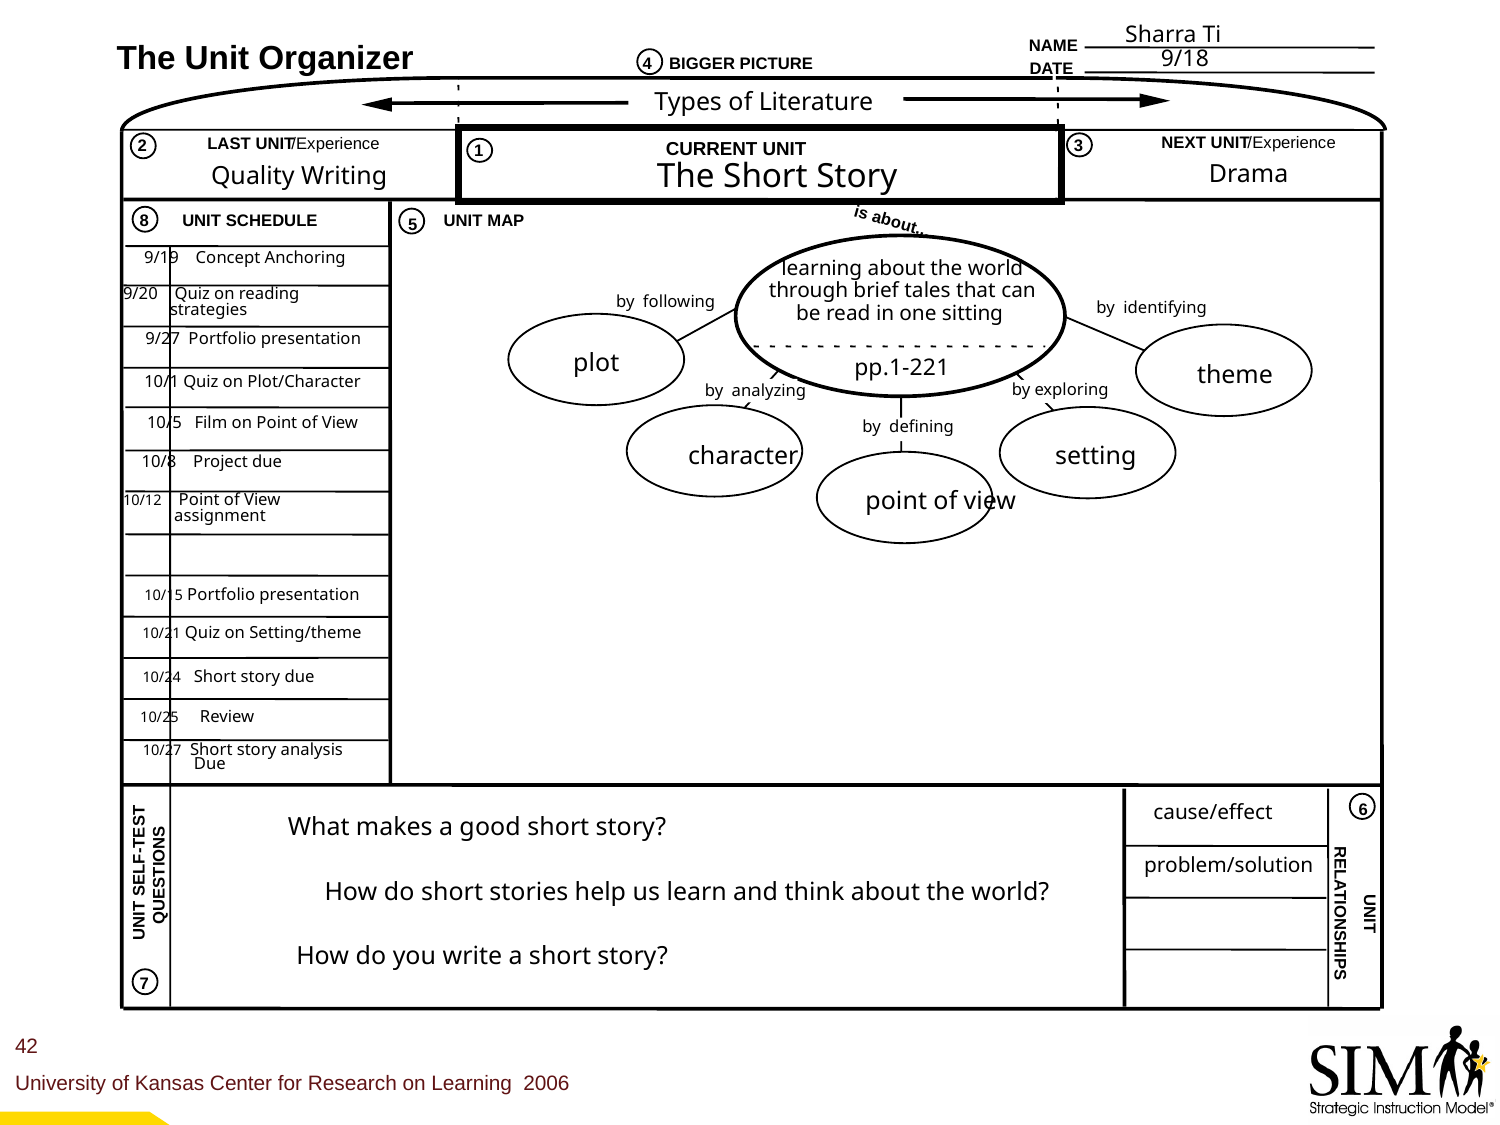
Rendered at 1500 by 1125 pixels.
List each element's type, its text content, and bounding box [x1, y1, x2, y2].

picture [1307, 1015, 1500, 1125]
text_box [116, 19, 1386, 1028]
slide_number 42 [0, 1024, 313, 1062]
footer University of Kansas Center for Research on Learning 2006 [0, 1062, 626, 1101]
